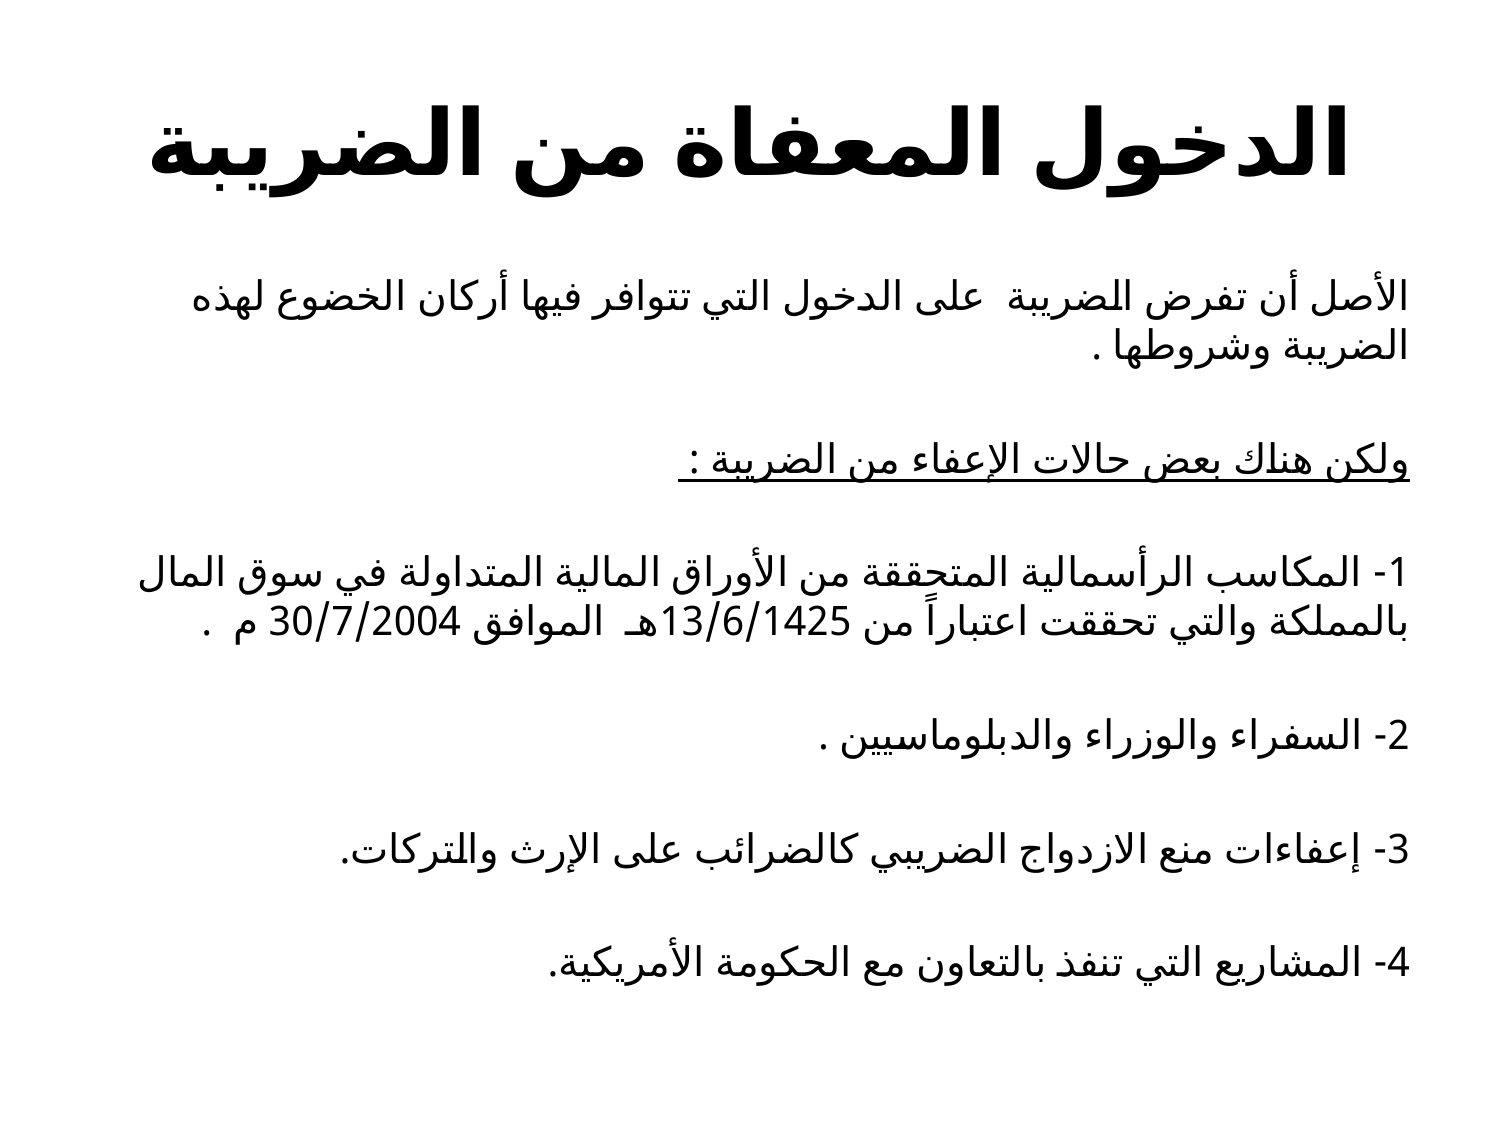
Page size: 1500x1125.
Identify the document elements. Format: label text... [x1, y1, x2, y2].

list الأصل أن تفرض الضريبة على الدخول التي تتوافر فيها أركان الخضوع لهذه الضريبة وشروطها . ولكن هناك بعض حالات الإعفاء من الضريبة : 1- المكاسب الرأسمالية المتحققة من الأوراق المالية المتداولة في سوق المال بالمملكة والتي تحققت اعتباراً من 13/6/1425هـ الموافق 30/7/2004 م . 2- السفراء والوزراء والدبلوماسيين . 3- إعفاءات منع الازدواج الضريبي كالضرائب على الإرث والتركات. 4- المشاريع التي تنفذ بالتعاون مع الحكومة الأمريكية. [75, 262, 1425, 1005]
title الدخول المعفاة من الضريبة [75, 45, 1425, 233]
